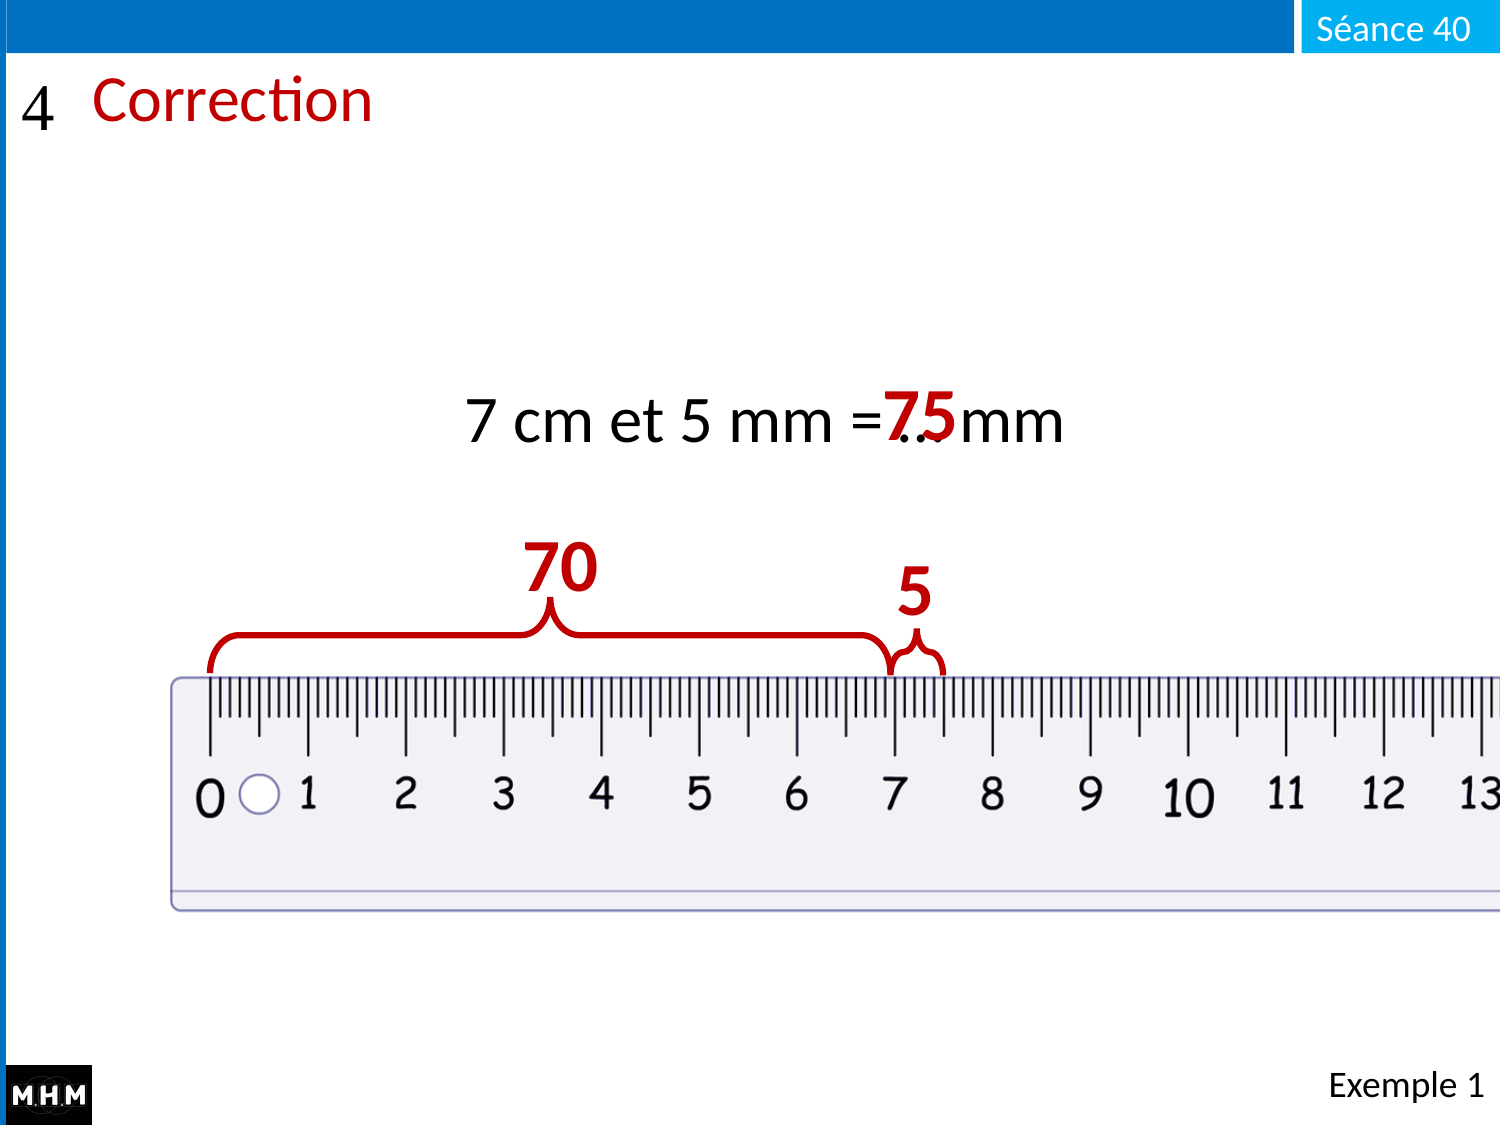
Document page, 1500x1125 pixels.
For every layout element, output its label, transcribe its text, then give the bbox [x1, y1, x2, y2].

picture [169, 455, 1500, 1125]
title Correction [77, 57, 1470, 144]
text_box 7 cm et 5 mm = … mm [981, 368, 1158, 455]
text_box 75 [867, 358, 981, 455]
text_box 7 cm et 5 mm = … mm [449, 368, 867, 455]
picture [6, 1065, 92, 1125]
